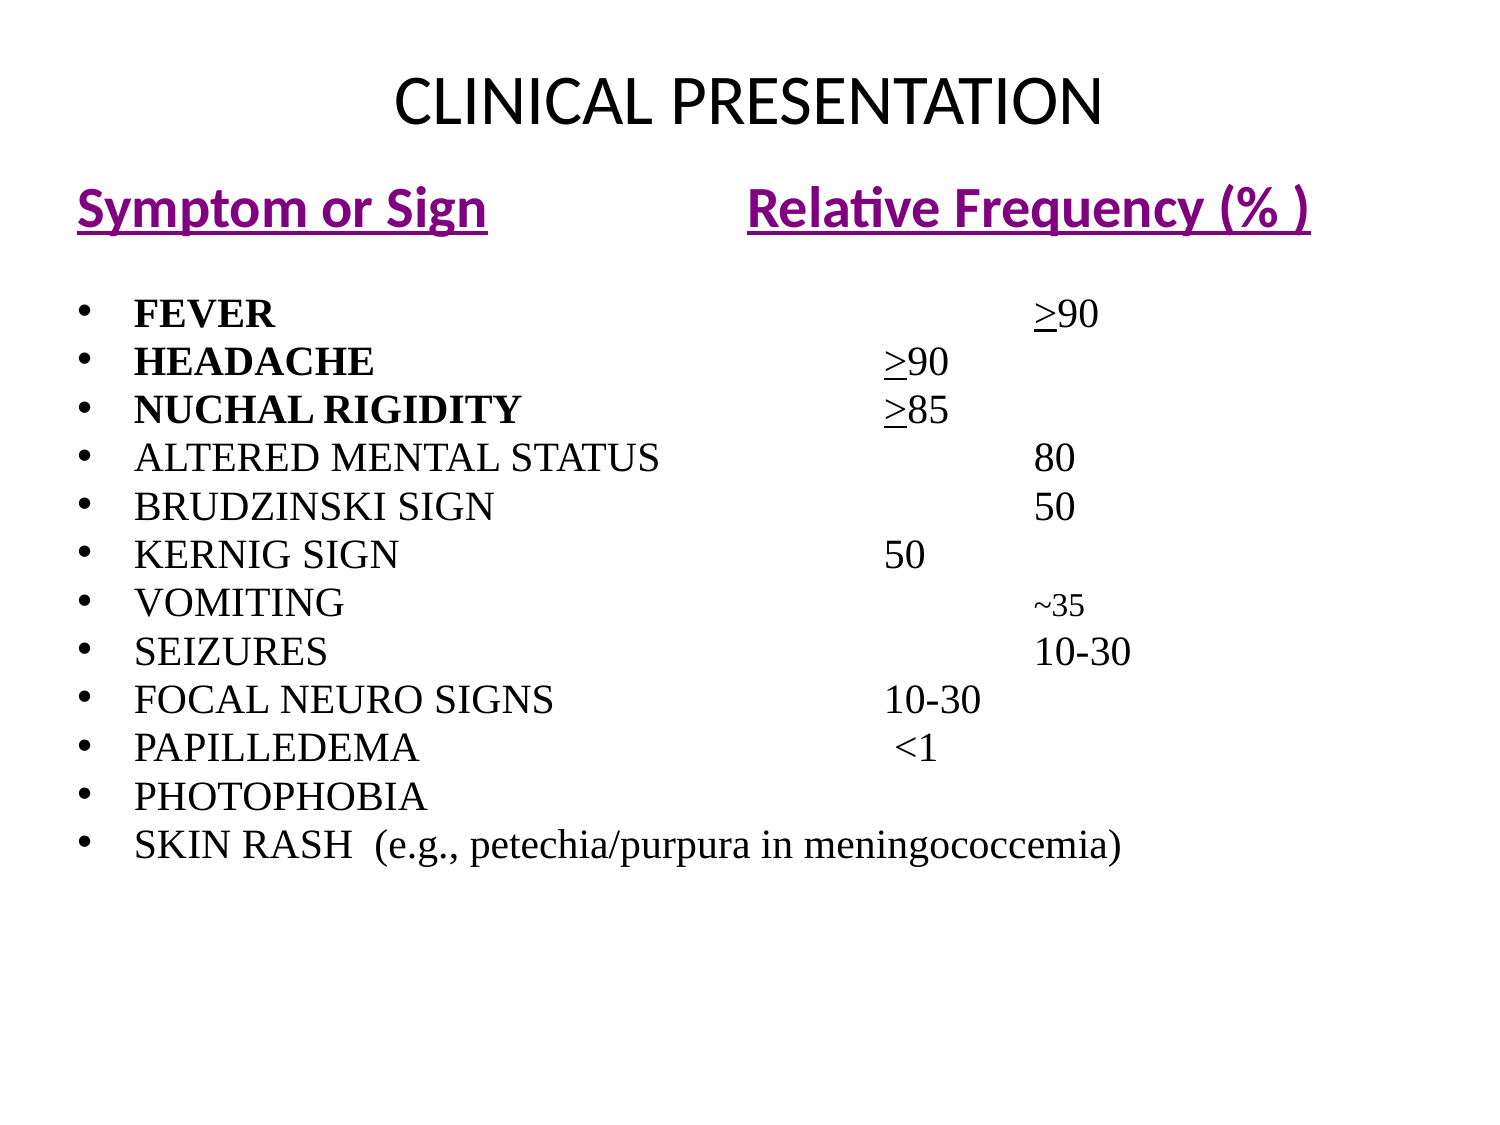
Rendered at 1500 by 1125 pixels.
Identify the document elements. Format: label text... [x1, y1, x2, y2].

title CLINICAL PRESENTATION [75, 45, 1425, 174]
list Symptom or Sign Relative Frequency (% ) FEVER >90 HEADACHE >90 NUCHAL RIGIDITY >85 ALTERED MENTAL STATUS 80 BRUDZINSKI SIGN 50 KERNIG SIGN 50 VOMITING ~35 SEIZURES 10-30 FOCAL NEURO SIGNS 10-30 PAPILLEDEMA <1 PHOTOPHOBIA SKIN RASH (e.g., petechia/purpura in meningococcemia) [62, 174, 1425, 1050]
